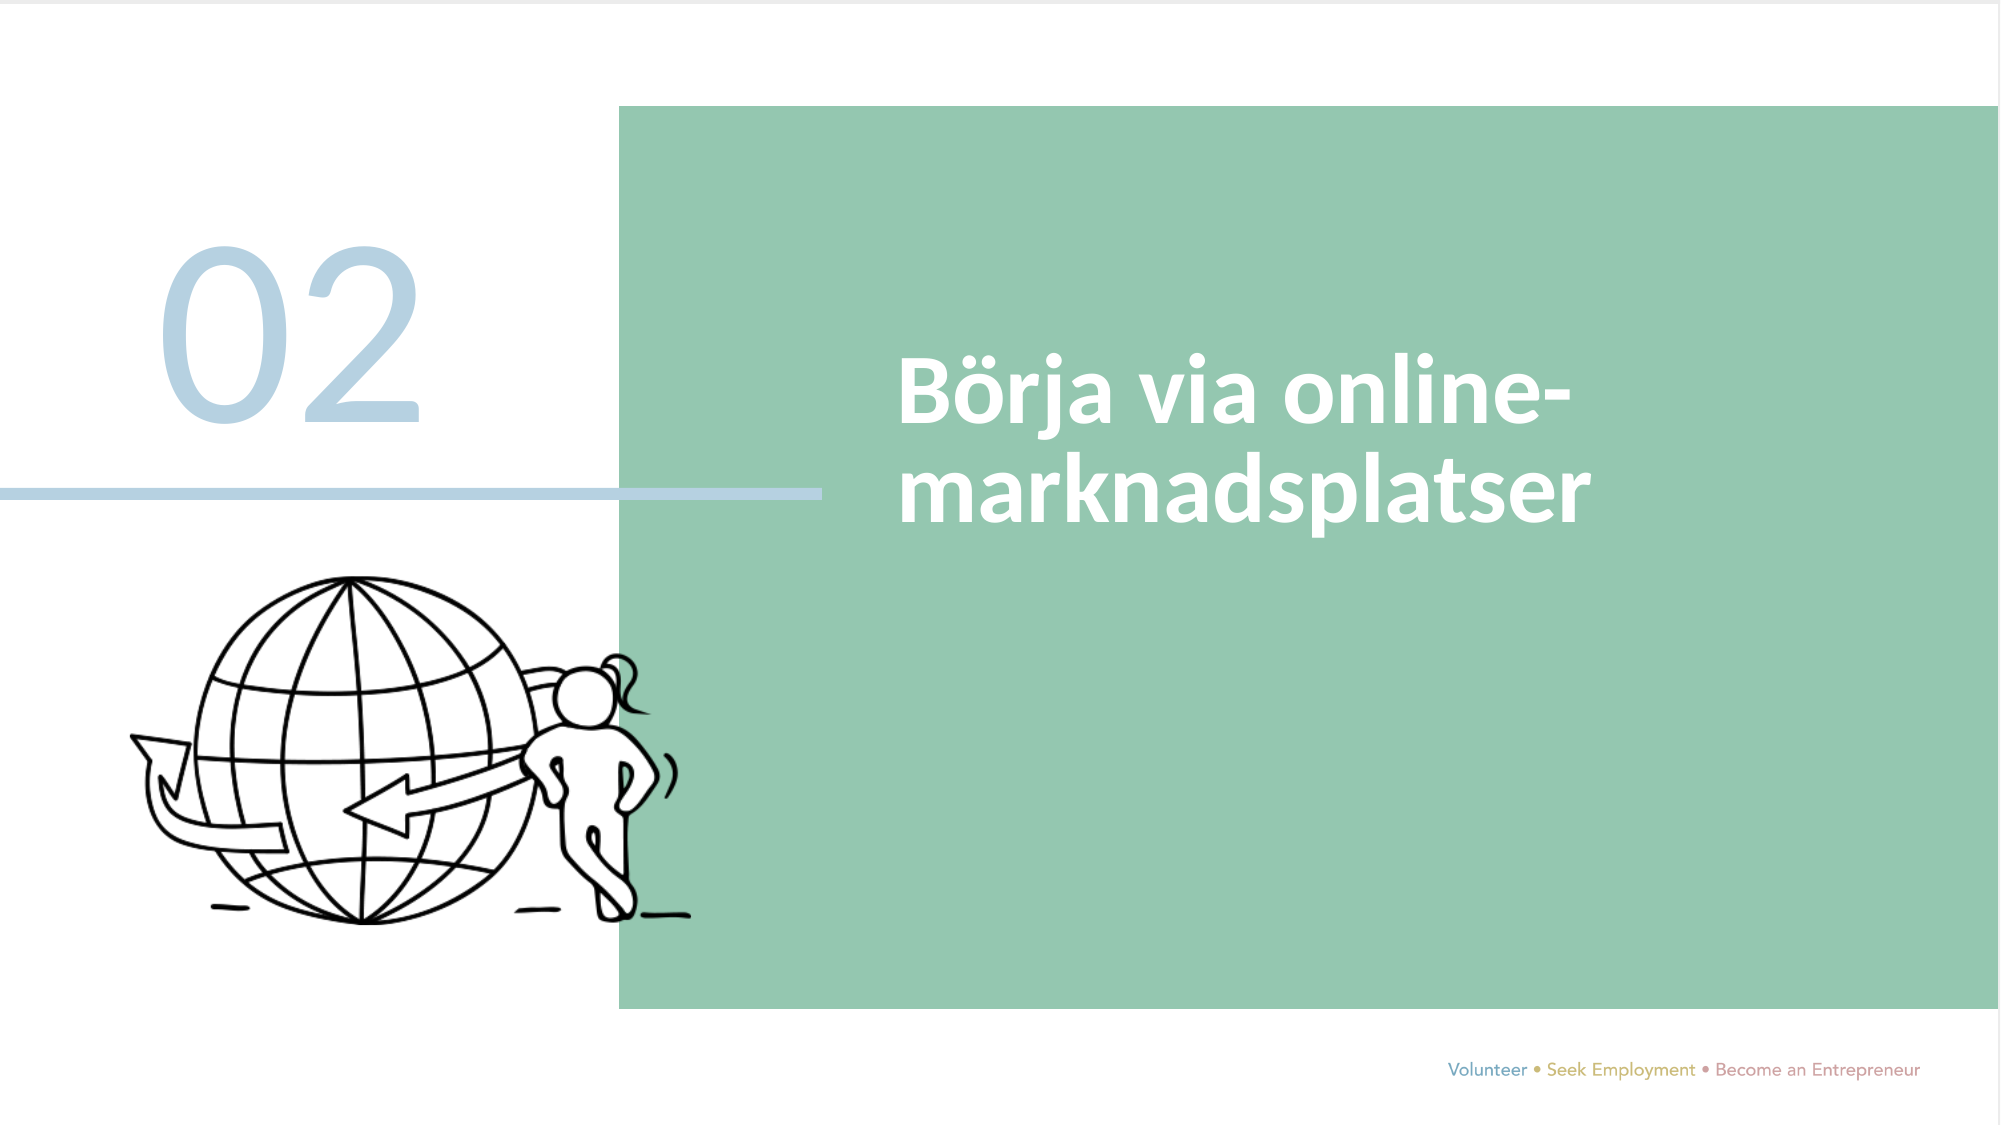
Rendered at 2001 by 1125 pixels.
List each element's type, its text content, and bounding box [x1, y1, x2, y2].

list 02 [141, 180, 481, 277]
picture [1418, 1046, 1971, 1103]
picture [98, 503, 754, 955]
list Börja via online-marknadsplatser [880, 336, 1797, 881]
